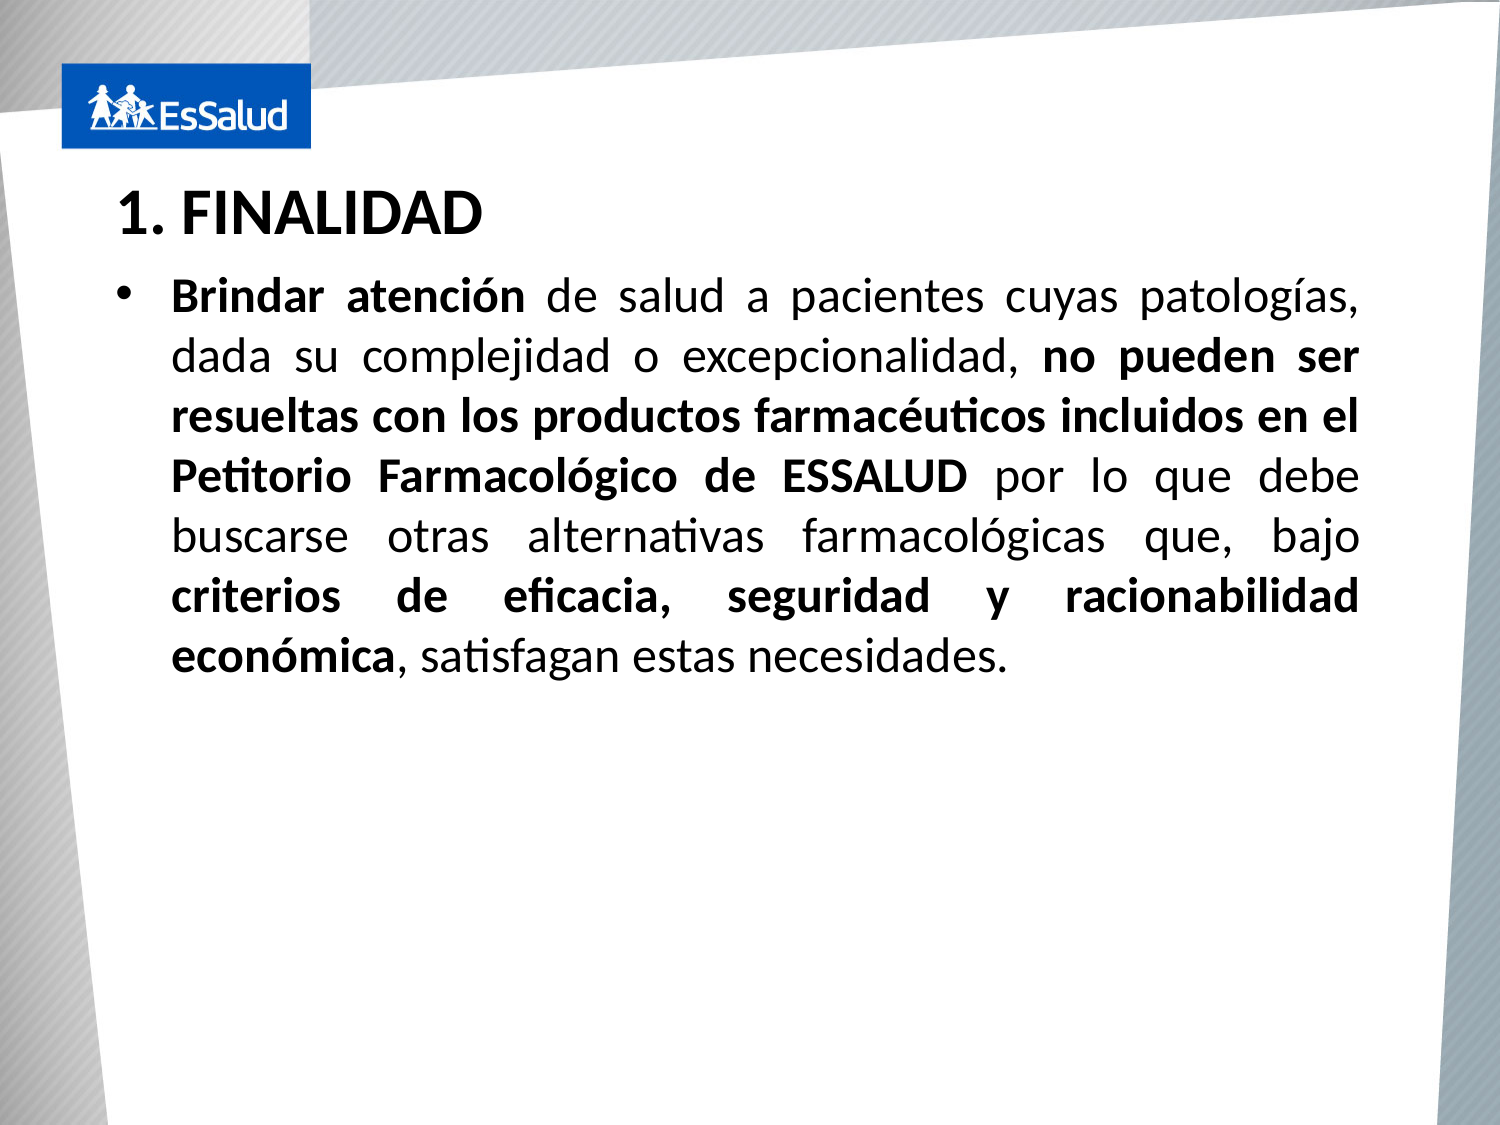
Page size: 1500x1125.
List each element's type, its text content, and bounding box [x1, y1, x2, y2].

list Brindar atención de salud a pacientes cuyas patologías, dada su complejidad o excepcionalidad, no pueden ser resueltas con los productos farmacéuticos incluidos en el Petitorio Farmacológico de ESSALUD por lo que debe buscarse otras alternativas farmacológicas que, bajo criterios de eficacia, seguridad y racionabilidad económica, satisfagan estas necesidades. [100, 255, 1376, 728]
picture [0, 0, 1500, 1125]
title 1. FINALIDAD [100, 160, 1093, 255]
